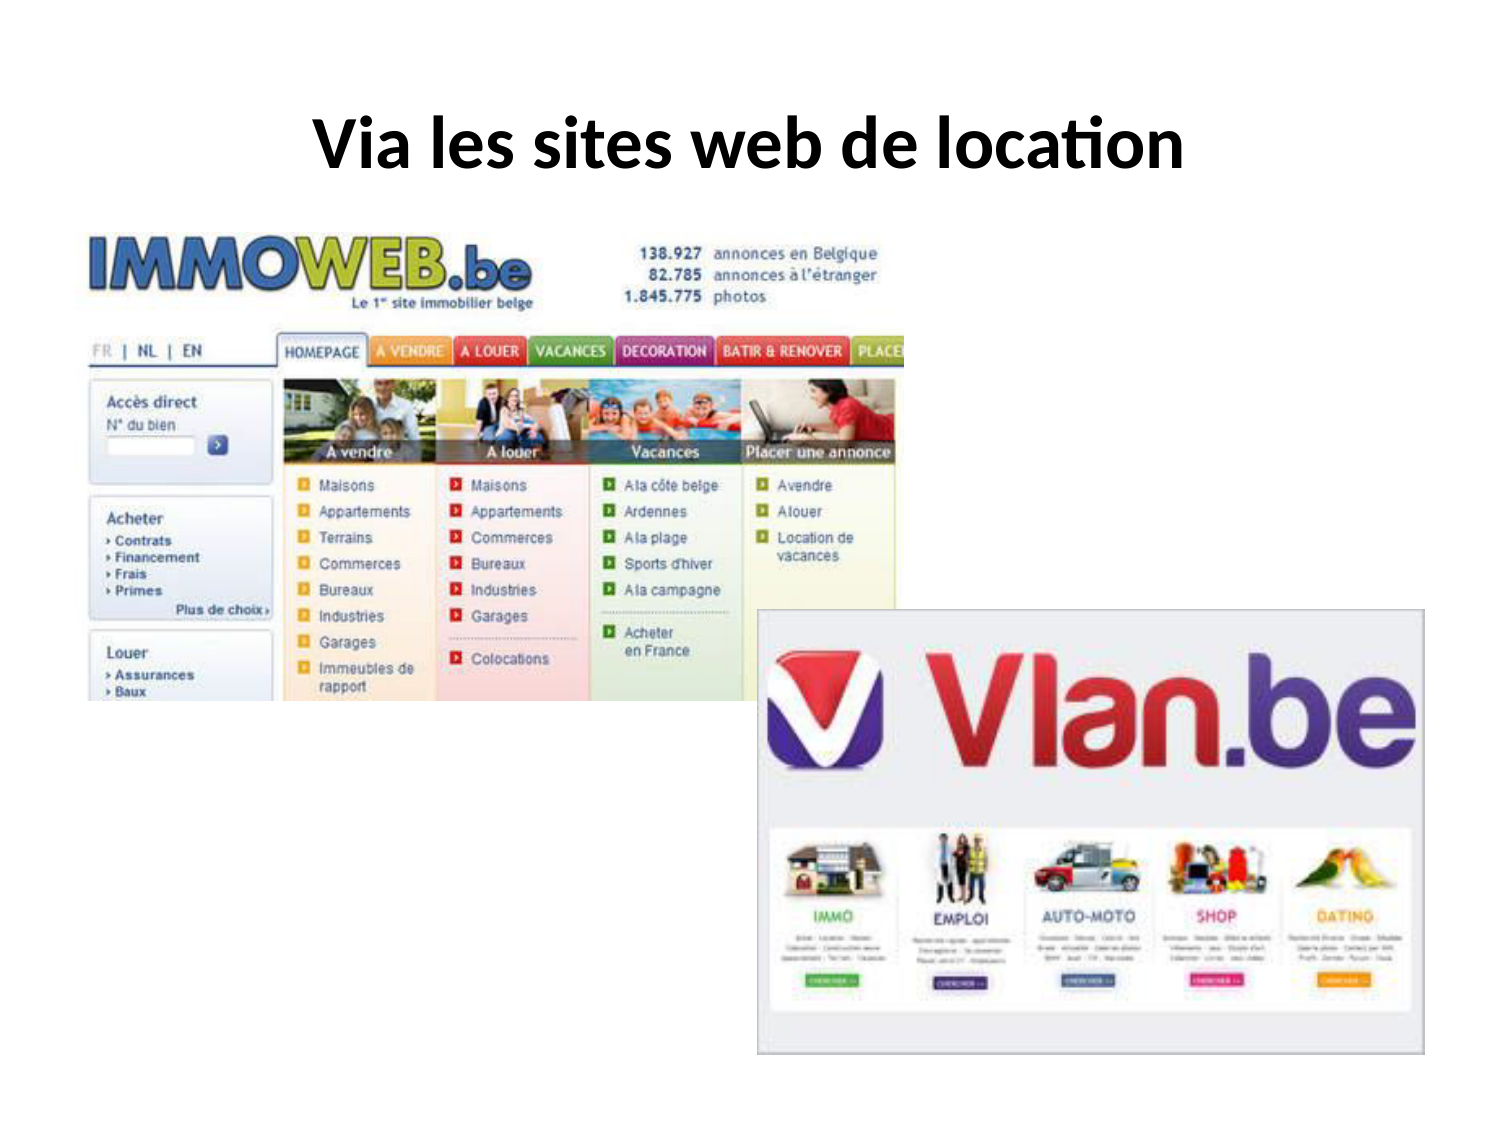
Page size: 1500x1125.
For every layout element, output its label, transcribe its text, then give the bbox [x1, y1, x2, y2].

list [74, 232, 904, 701]
picture [757, 609, 1426, 1055]
title Via les sites web de location [75, 45, 1425, 233]
